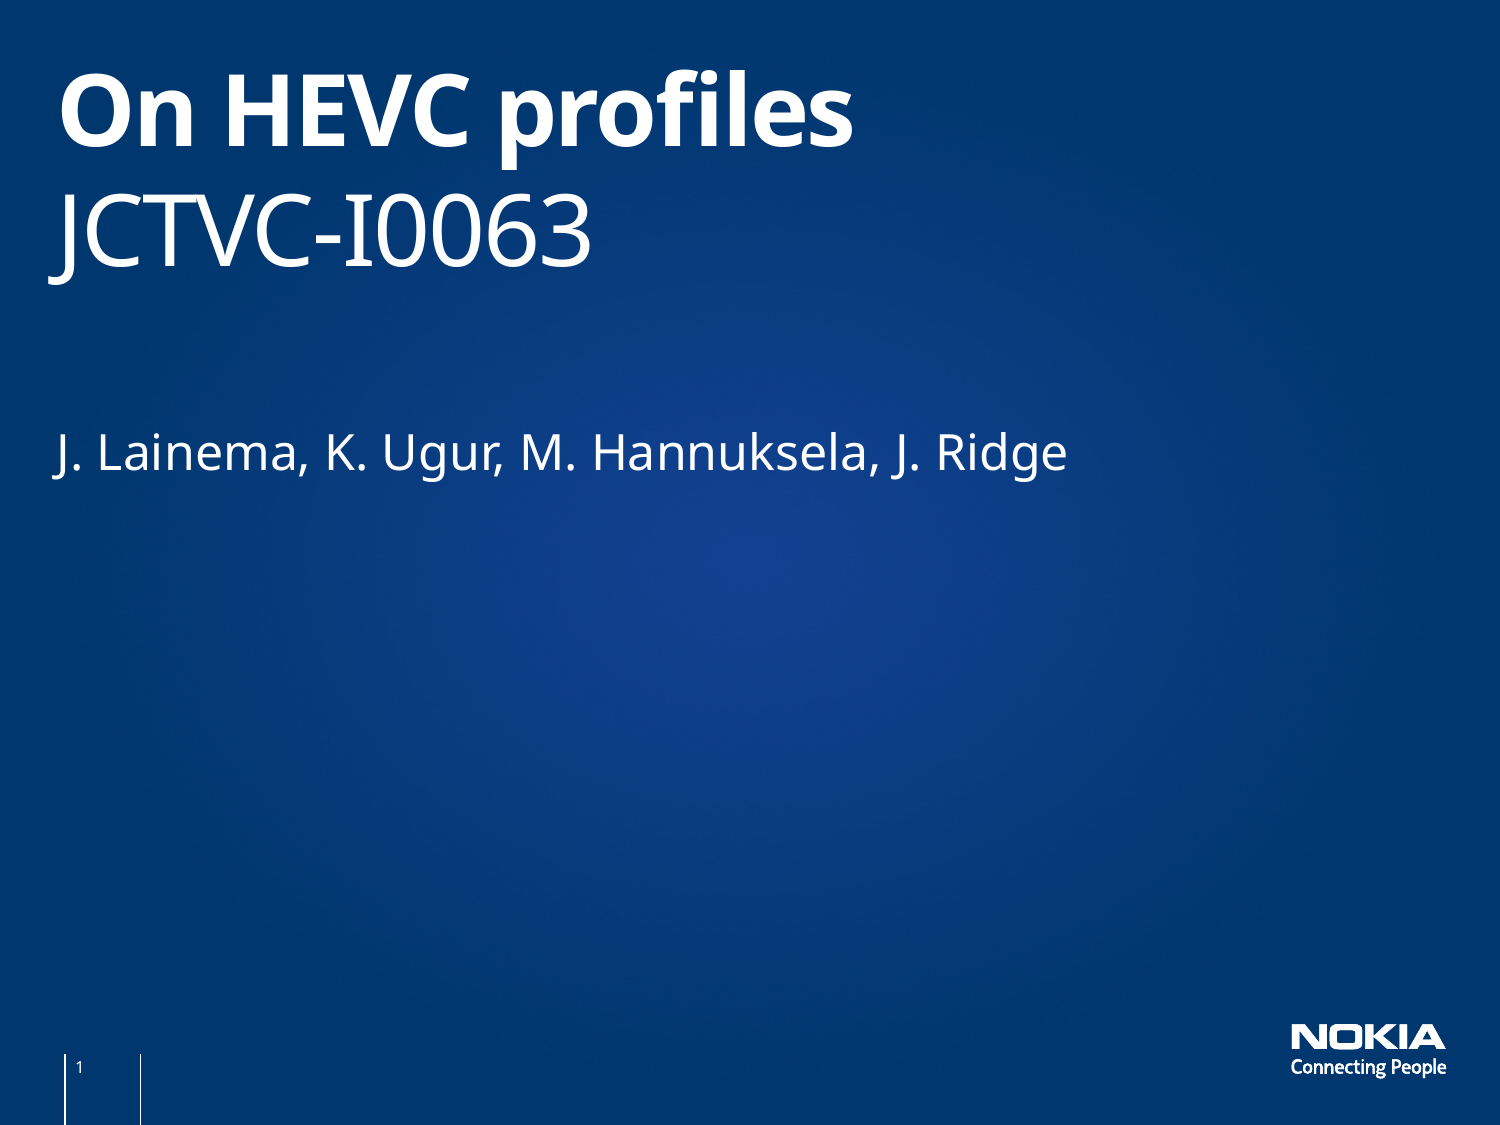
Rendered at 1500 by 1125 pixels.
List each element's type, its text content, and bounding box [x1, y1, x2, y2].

slide_number 1 [75, 1058, 124, 1079]
picture [0, 0, 1500, 1125]
list J. Lainema, K. Ugur, M. Hannuksela, J. Ridge [56, 420, 1341, 482]
title On HEVC profiles JCTVC-I0063 [56, 46, 1433, 411]
